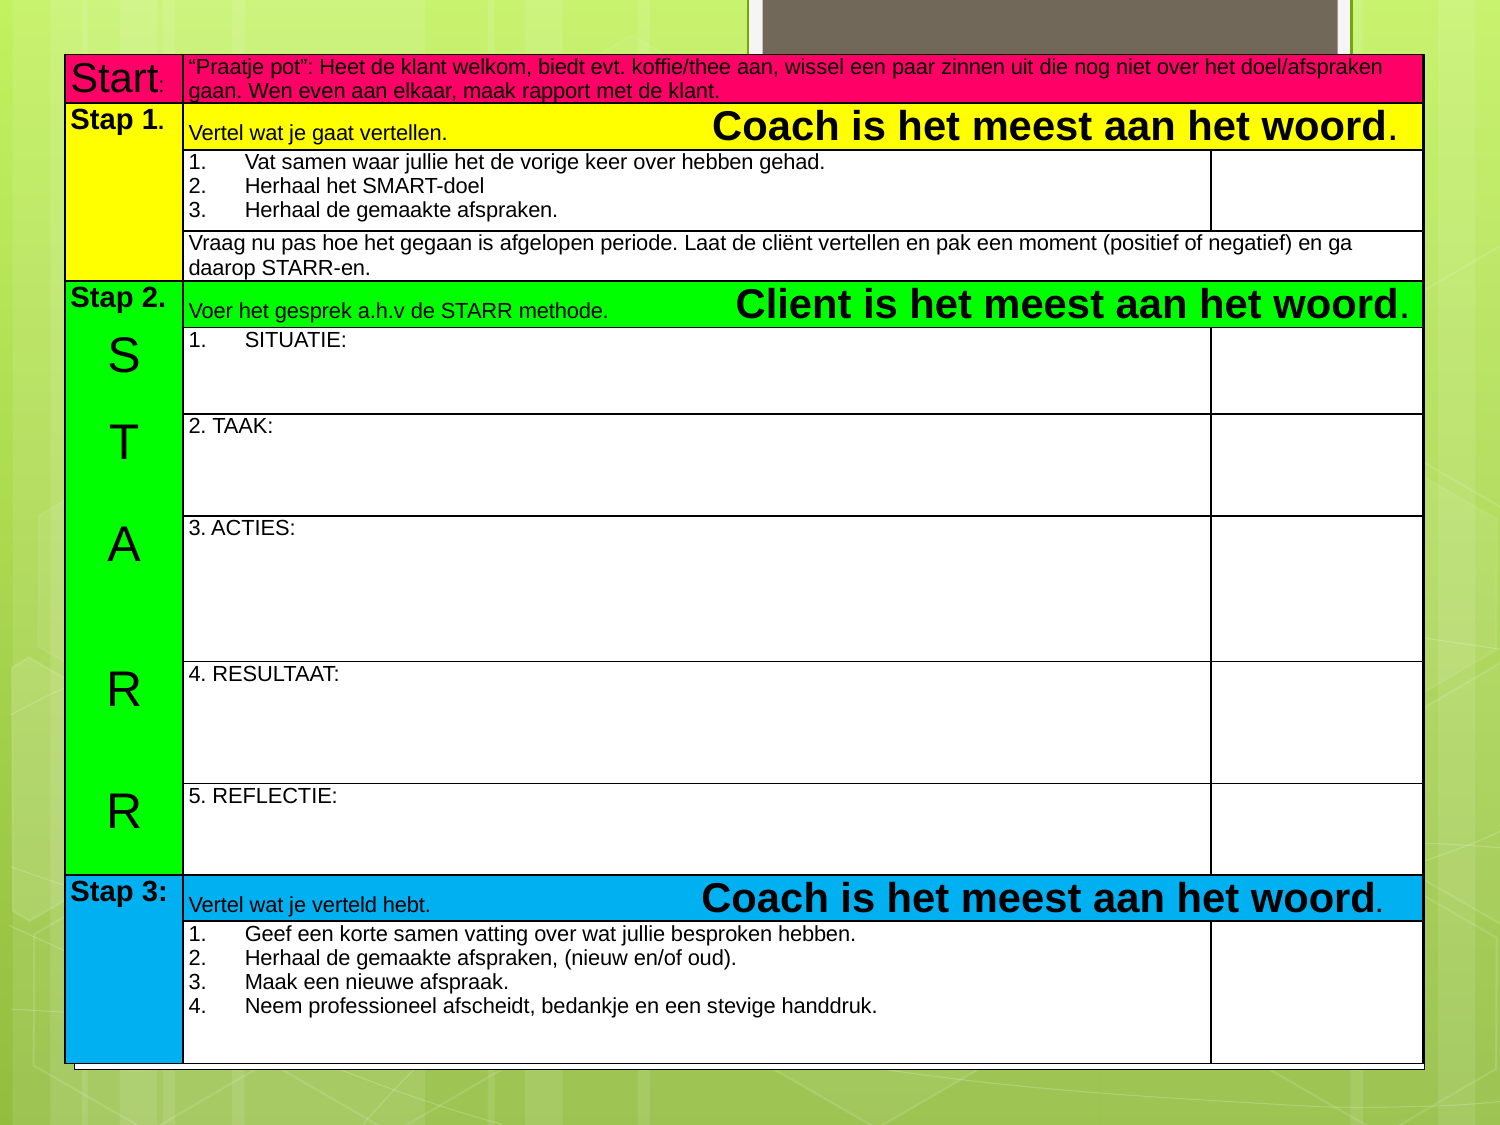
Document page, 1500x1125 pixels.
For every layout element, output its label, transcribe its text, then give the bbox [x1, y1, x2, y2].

table_cell Vertel wat je gaat vertellen. Coach is het meest aan het woord. [184, 104, 1422, 149]
table_cell [1212, 328, 1422, 413]
table_header “Praatje pot”: Heet de klant welkom, biedt evt. koffie/thee aan, wissel een paar zinnen uit die nog niet over het doel/afspraken gaan. Wen even aan elkaar, maak rapport met de klant. [184, 55, 1422, 102]
table_cell [1212, 415, 1422, 515]
table_cell [1212, 922, 1422, 1063]
table_cell R [66, 662, 182, 783]
table_cell A [66, 516, 182, 662]
table_cell Vat samen waar jullie het de vorige keer over hebben gehad. Herhaal het SMART-doel Herhaal de gemaakte afspraken. [184, 151, 1210, 230]
table_cell 5. REFLECTIE: [184, 784, 1210, 874]
table_cell Stap 3: [66, 876, 182, 1063]
table_cell S [66, 327, 182, 414]
table_cell [1212, 517, 1422, 661]
table_cell Vraag nu pas hoe het gegaan is afgelopen periode. Laat de cliënt vertellen en pak een moment (positief of negatief) en ga daarop STARR-en. [184, 232, 1422, 280]
table_cell Geef een korte samen vatting over wat jullie besproken hebben. Herhaal de gemaakte afspraken, (nieuw en/of oud). Maak een nieuwe afspraak. Neem professioneel afscheidt, bedankje en een stevige handdruk. [184, 922, 1210, 1063]
table_cell [1212, 784, 1422, 874]
table_cell [1212, 662, 1422, 783]
table_cell R [66, 783, 182, 874]
table_cell Vertel wat je verteld hebt. Coach is het meest aan het woord. [184, 876, 1422, 920]
table_cell Voer het gesprek a.h.v de STARR methode. Client is het meest aan het woord. [184, 282, 1422, 327]
table_cell Stap 2. [66, 282, 182, 327]
table_cell 4. RESULTAAT: [184, 662, 1210, 783]
table_cell [1212, 151, 1422, 230]
table_cell T [66, 414, 182, 516]
table_cell SITUATIE: [184, 328, 1210, 413]
table_header Start: [66, 55, 182, 102]
table_cell 3. ACTIES: [184, 517, 1210, 661]
table_cell 2. TAAK: [184, 415, 1210, 515]
table_cell Stap 1. [66, 104, 182, 280]
